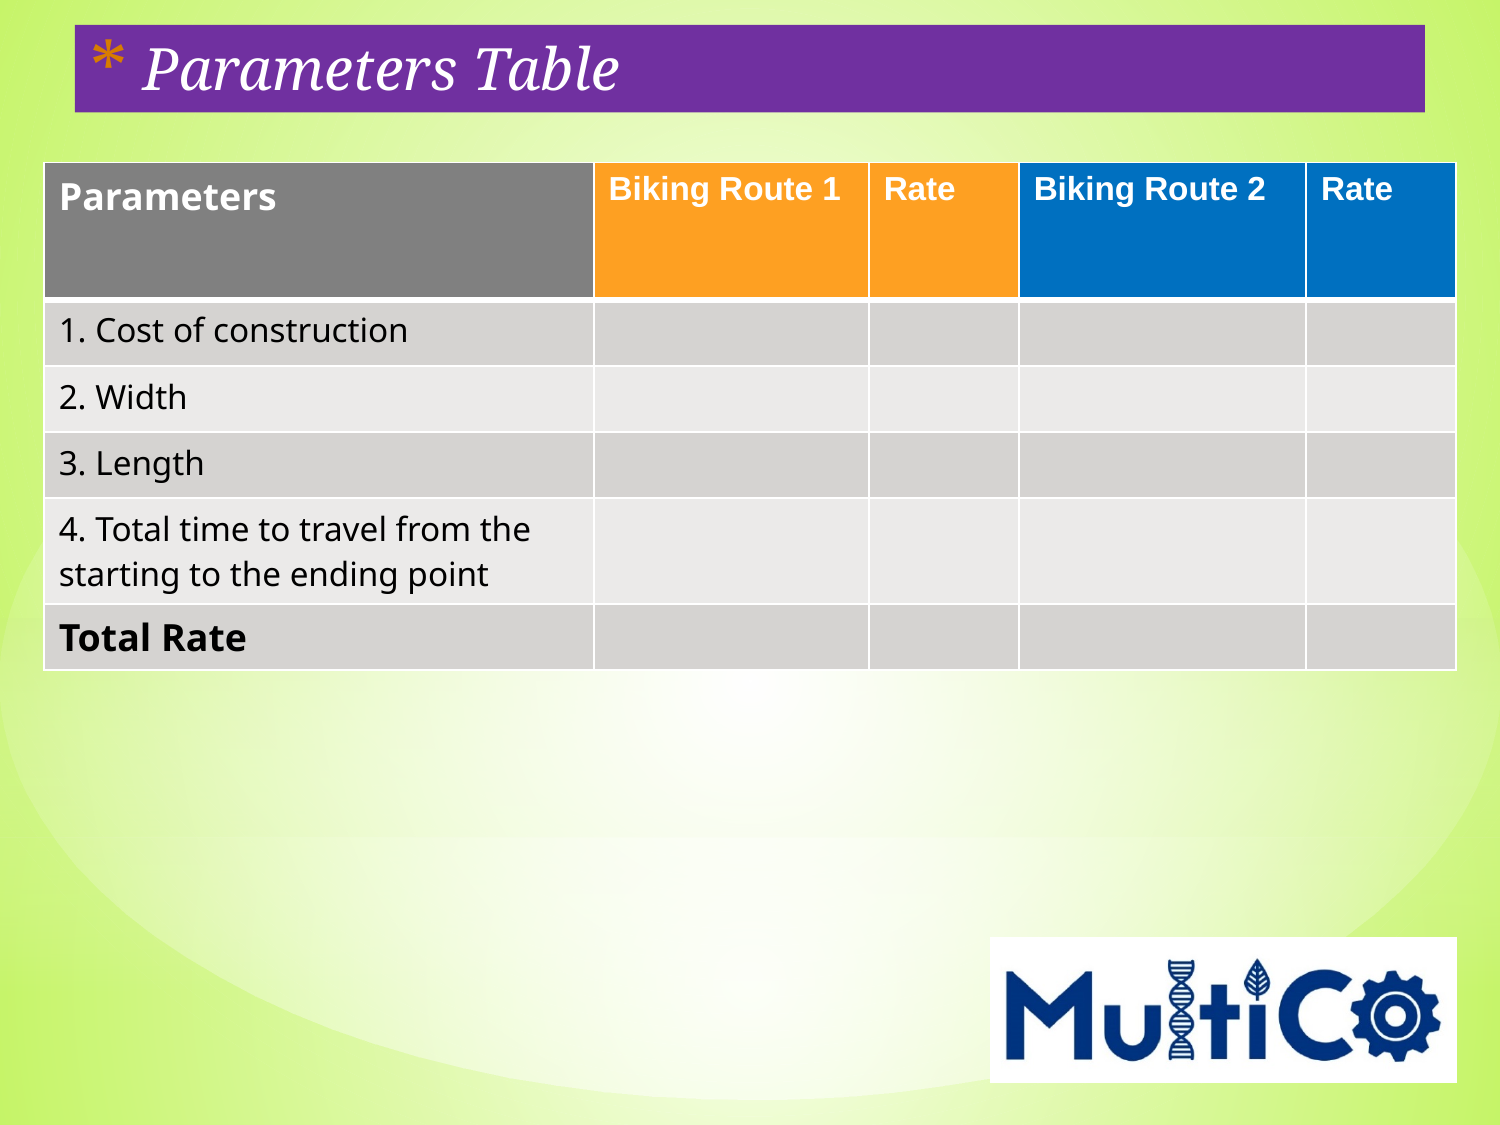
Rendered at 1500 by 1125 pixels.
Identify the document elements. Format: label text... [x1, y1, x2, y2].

table_cell [870, 433, 1018, 497]
text_box Parameters Table [74, 24, 1425, 113]
table_cell [1020, 433, 1305, 497]
table_cell [1307, 499, 1455, 603]
table_cell 2. Width [45, 367, 593, 431]
table_cell [595, 605, 868, 669]
table_cell [1307, 605, 1455, 669]
table_cell [870, 499, 1018, 603]
table_cell [1307, 303, 1455, 365]
table_cell 3. Length [45, 433, 593, 497]
picture [990, 937, 1457, 1084]
table_cell [1307, 433, 1455, 497]
table_header Biking Route 1 [595, 163, 868, 297]
table_header Rate [870, 163, 1018, 297]
table_cell [870, 605, 1018, 669]
table_cell 1. Cost of construction [45, 303, 593, 365]
table_cell [595, 433, 868, 497]
table_cell [1020, 605, 1305, 669]
table_cell [1020, 499, 1305, 603]
table_cell [595, 367, 868, 431]
table_header Rate [1307, 163, 1455, 297]
table_cell [870, 303, 1018, 365]
table_header Parameters [45, 163, 593, 297]
table_cell [1020, 367, 1305, 431]
table_cell [870, 367, 1018, 431]
table_cell [1307, 367, 1455, 431]
table_header Biking Route 2 [1020, 163, 1305, 297]
table_cell [595, 499, 868, 603]
table_cell [595, 303, 868, 365]
table_cell [1020, 303, 1305, 365]
table_cell 4. Total time to travel from the starting to the ending point [45, 499, 593, 603]
table_cell Total Rate [45, 605, 593, 669]
